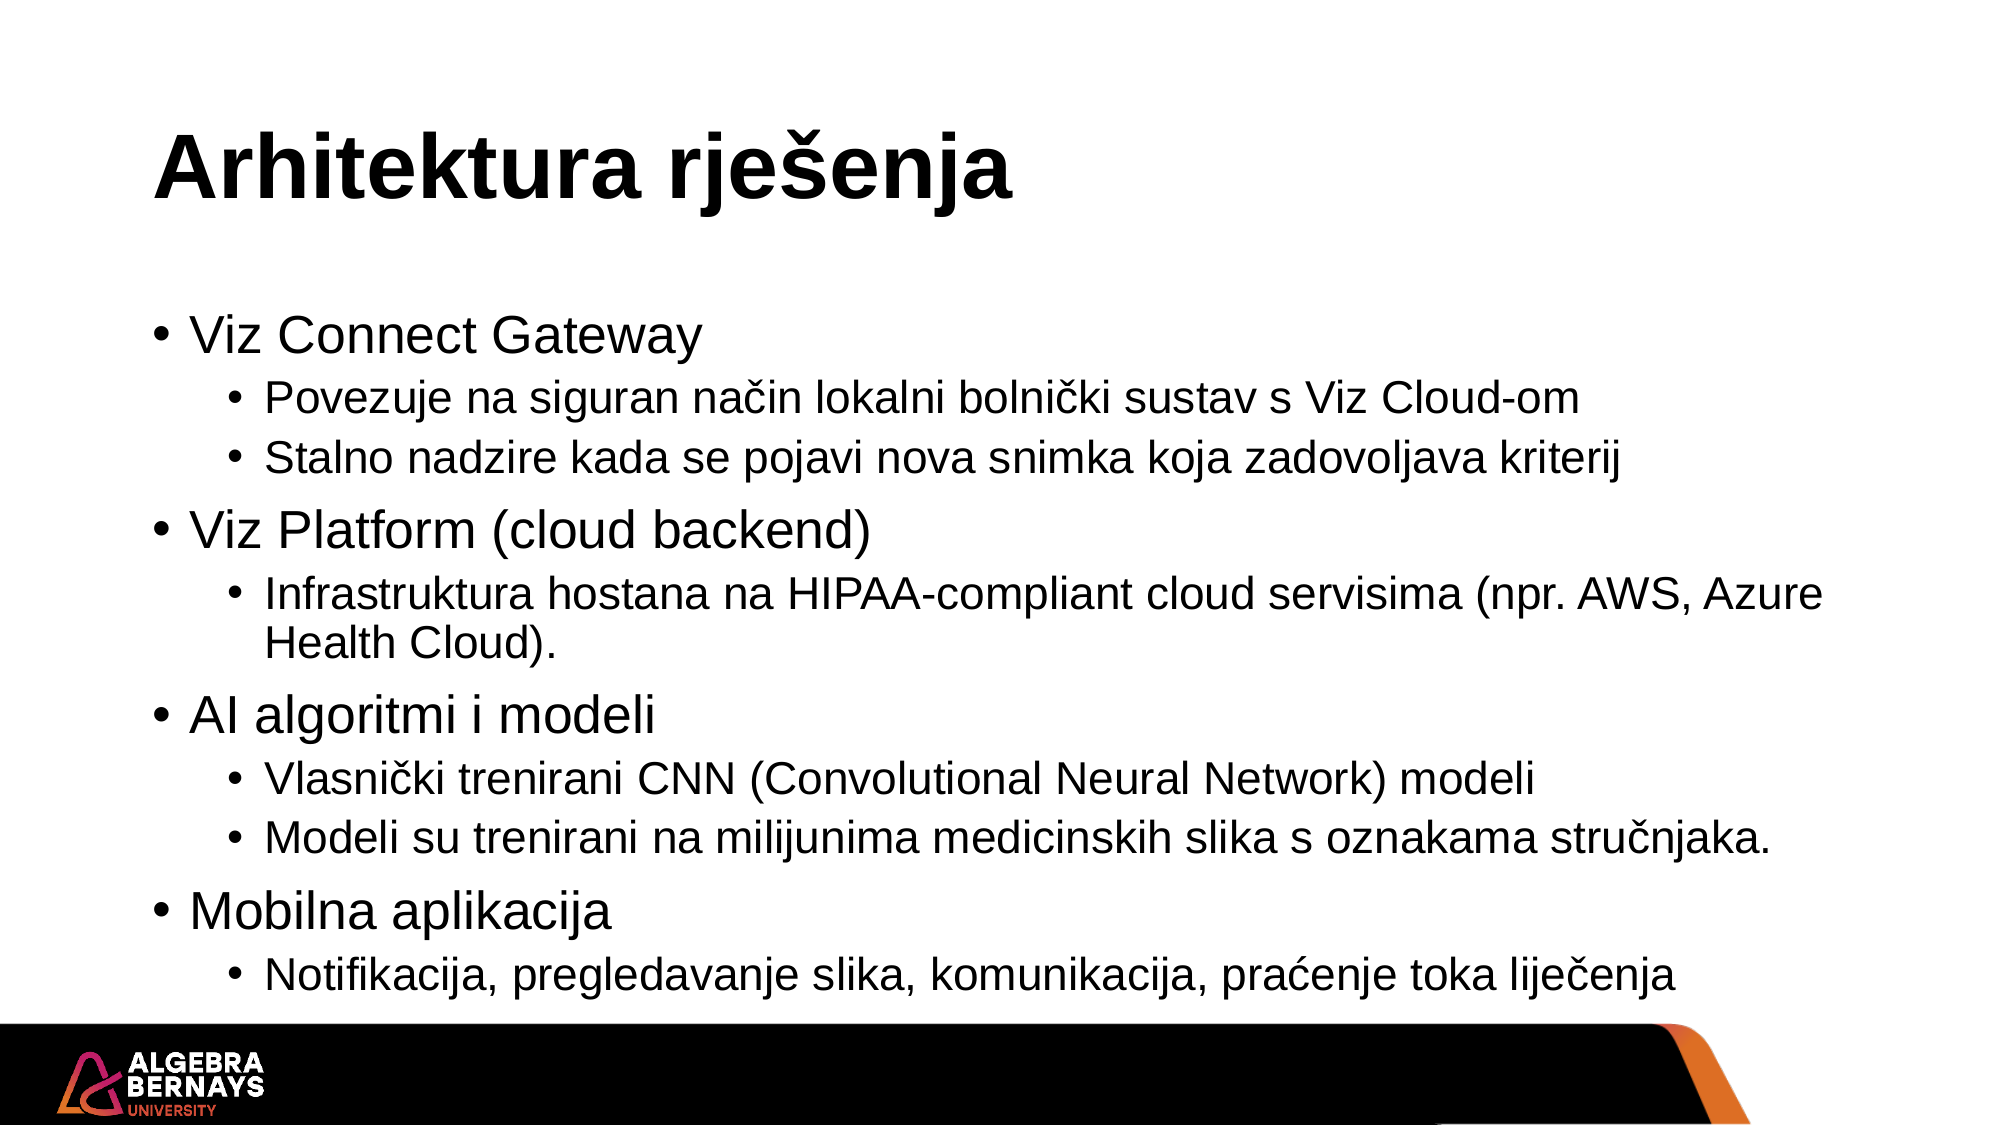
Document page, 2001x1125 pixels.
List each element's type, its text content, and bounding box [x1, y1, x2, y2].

picture [0, 1023, 1958, 1125]
title Arhitektura rješenja [137, 59, 1863, 278]
list Viz Connect Gateway Povezuje na siguran način lokalni bolnički sustav s Viz Cloud-om Stalno nadzire kada se pojavi nova snimka koja zadovoljava kriterij Viz Platform (cloud backend) Infrastruktura hostana na HIPAA-compliant cloud servisima (npr. AWS, Azure Health Cloud). AI algoritmi i modeli Vlasnički trenirani CNN (Convolutional Neural Network) modeli Modeli su trenirani na milijunima medicinskih slika s oznakama stručnjaka. Mobilna aplikacija Notifikacija, pregledavanje slika, komunikacija, praćenje toka liječenja [137, 299, 1863, 1014]
